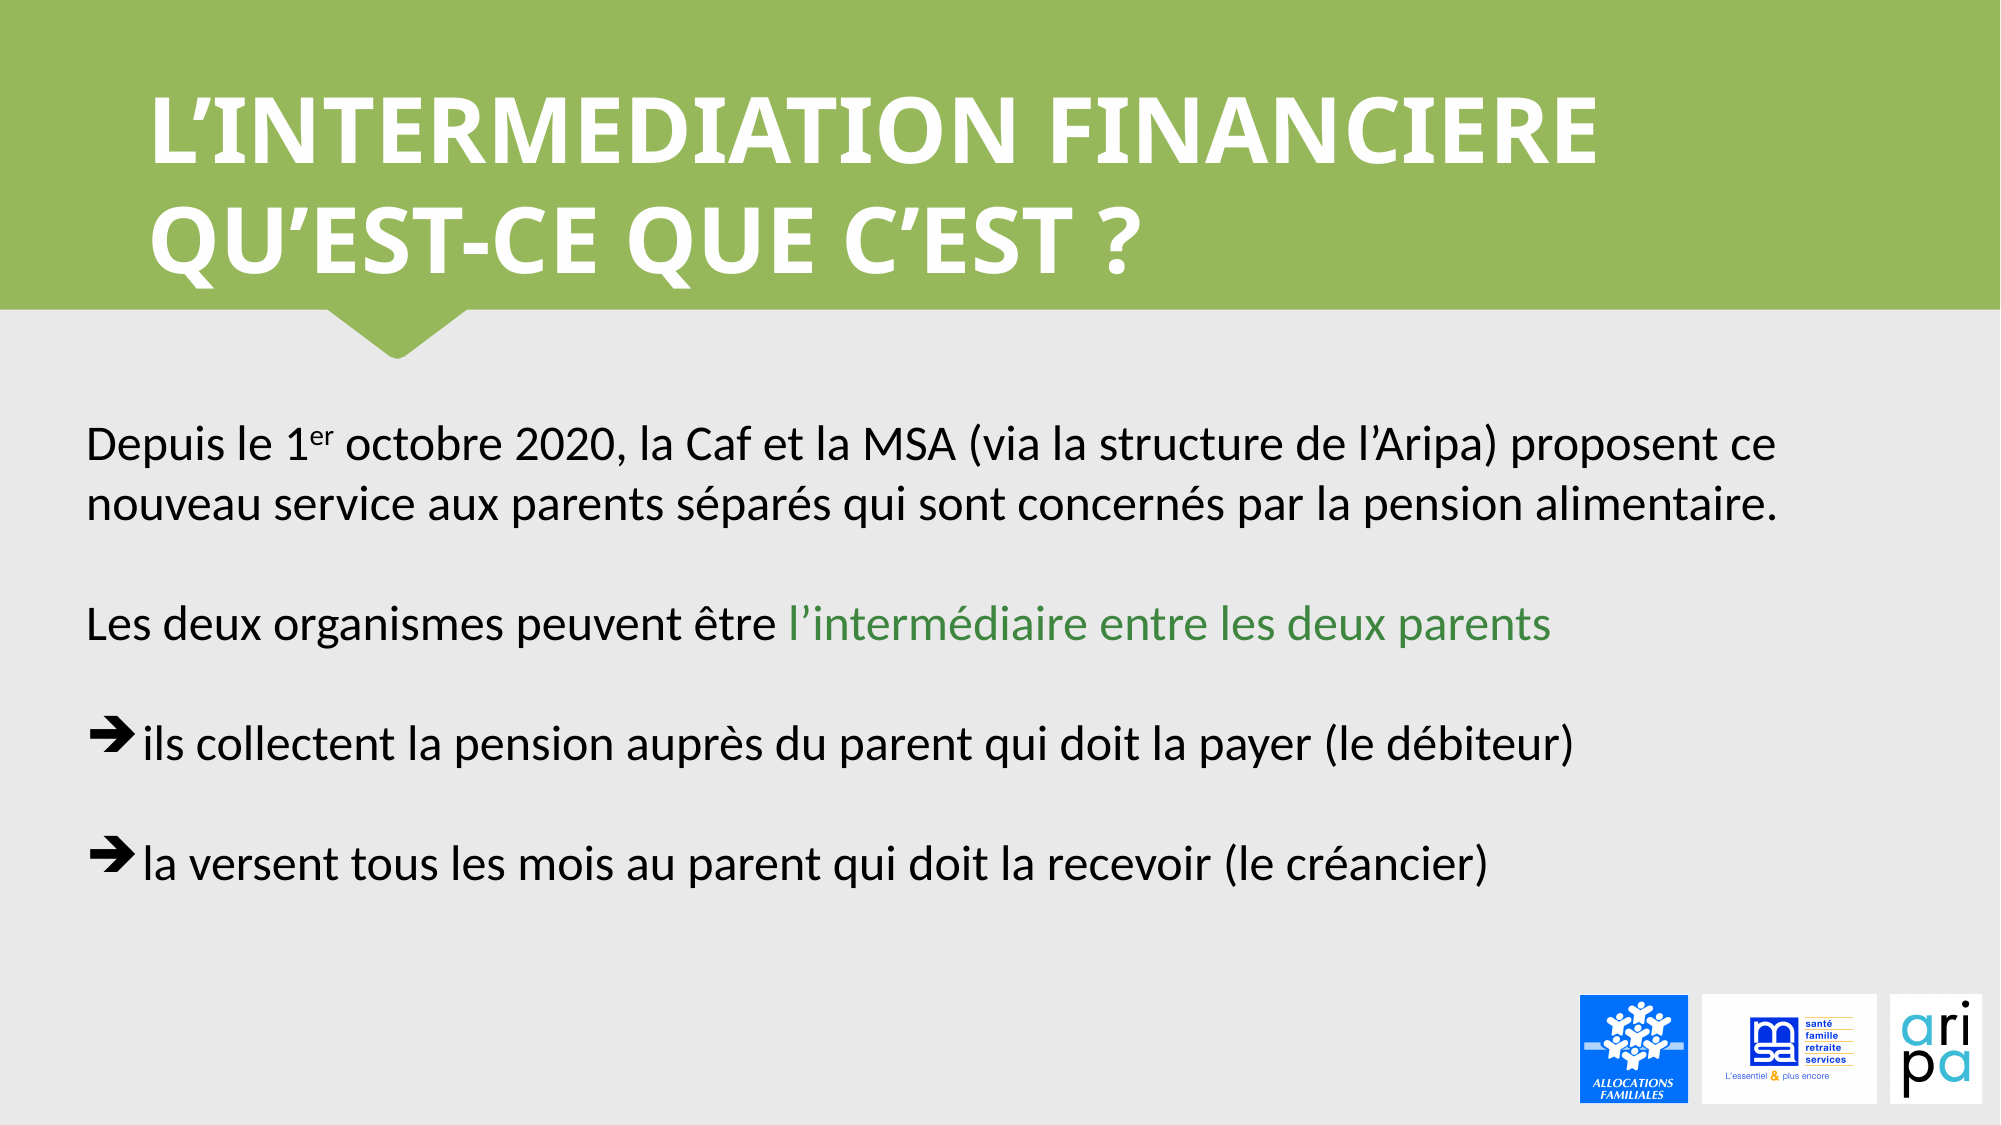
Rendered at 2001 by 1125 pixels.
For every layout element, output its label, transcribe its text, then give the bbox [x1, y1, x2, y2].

text_box Depuis le 1er octobre 2020, la Caf et la MSA (via la structure de l’Aripa) proposent ce nouveau service aux parents séparés qui sont concernés par la pension alimentaire. Les deux organismes peuvent être l’intermédiaire entre les deux parents ils collectent la pension auprès du parent qui doit la payer (le débiteur) la versent tous les mois au parent qui doit la recevoir (le créancier) [71, 403, 1829, 899]
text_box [1579, 993, 1983, 1104]
title L’INTERMEDIATION FINANCIERE QU’EST-CE QUE C’EST ? [132, 102, 1868, 262]
